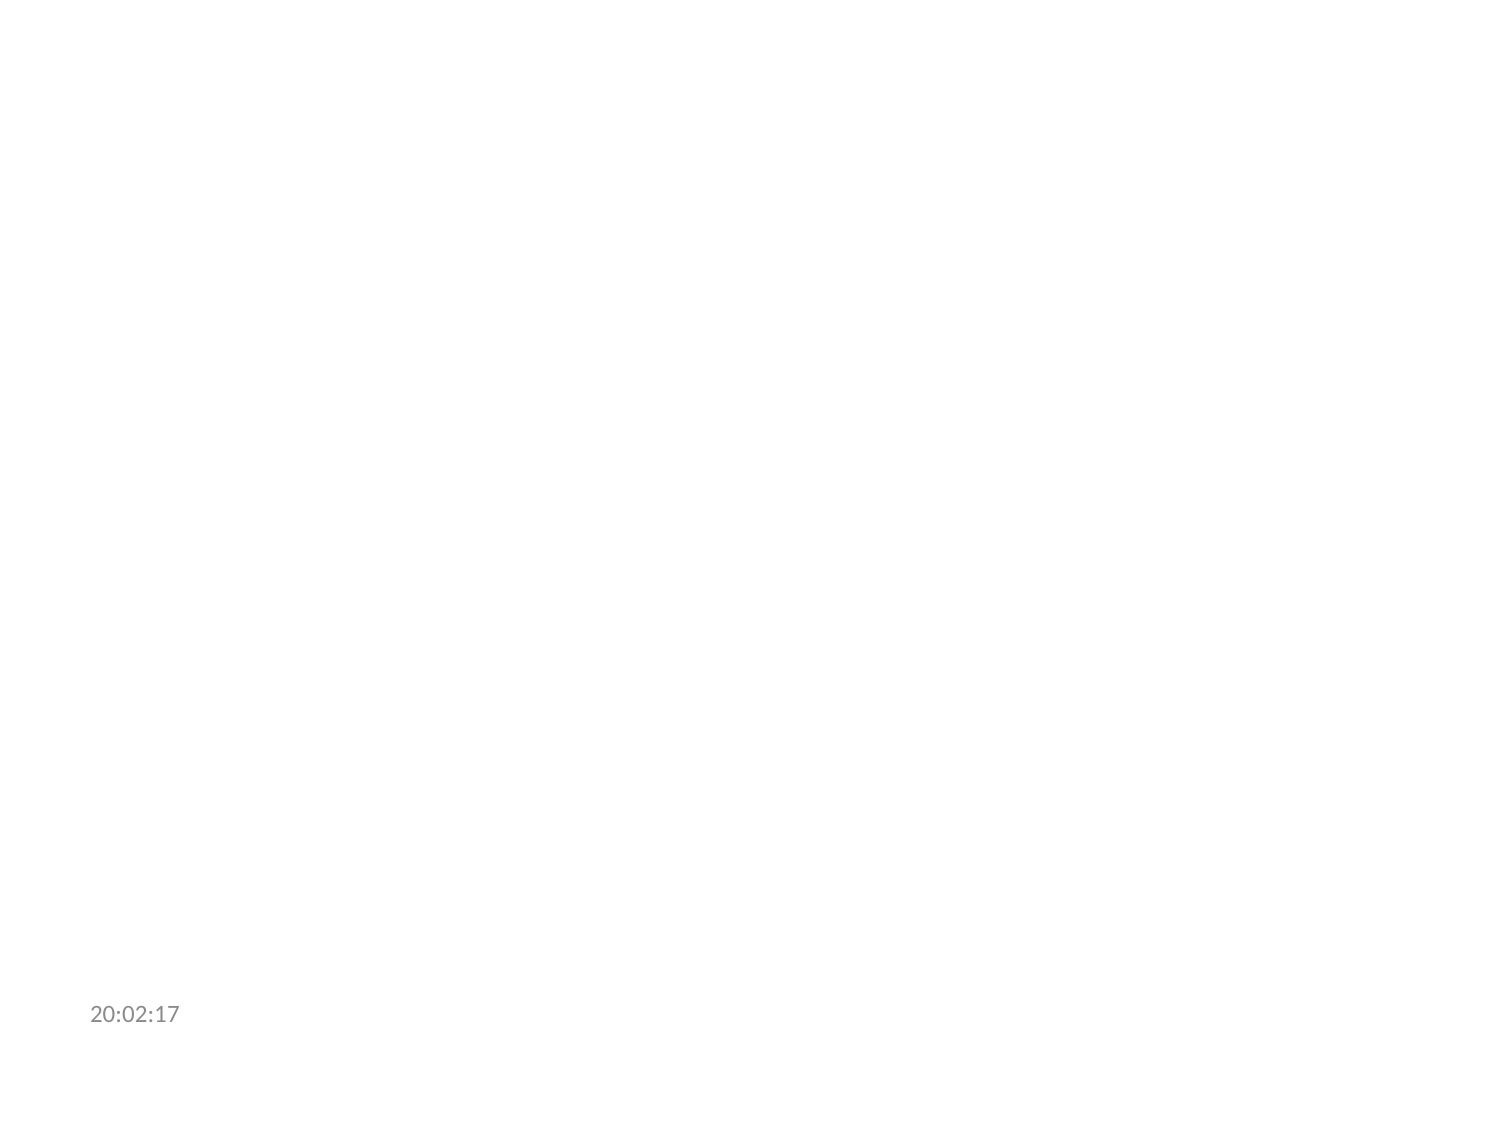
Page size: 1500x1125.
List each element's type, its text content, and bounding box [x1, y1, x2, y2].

text_box 15:35:09 [75, 982, 425, 1043]
